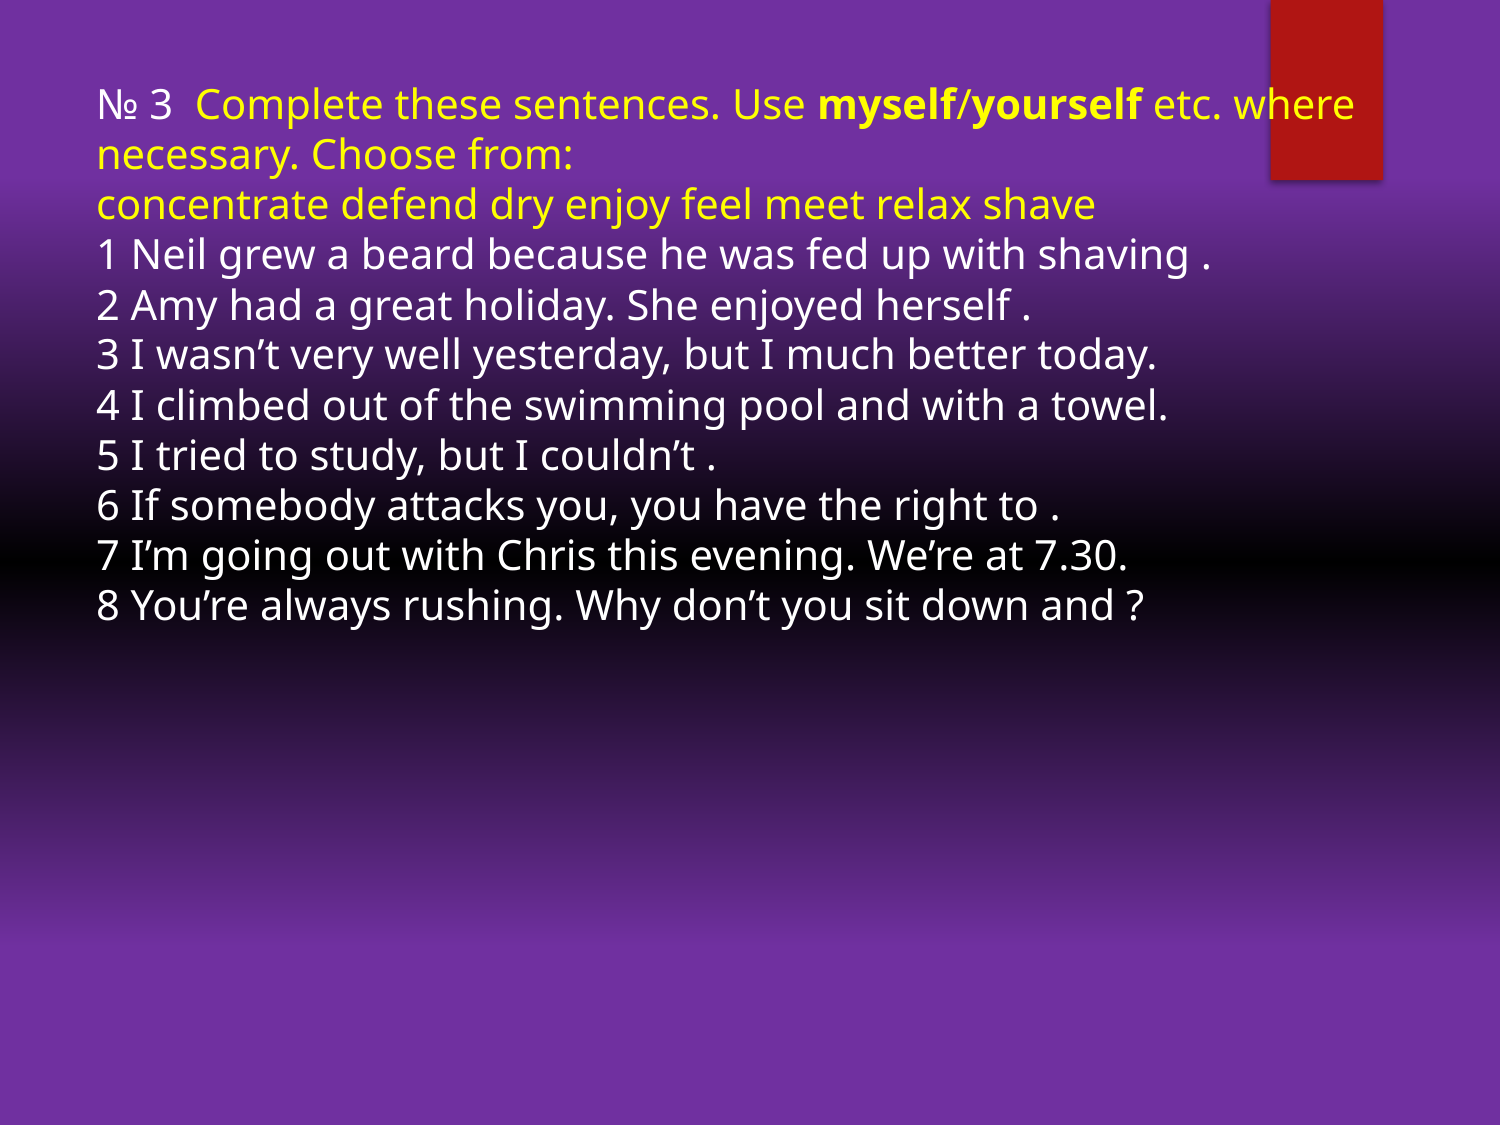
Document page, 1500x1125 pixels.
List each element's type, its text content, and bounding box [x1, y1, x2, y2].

list № 3 Complete these sentences. Use myself/yourself etc. where necessary. Choose from: concentrate defend dry enjoy feel meet relax shave 1 Neil grew a beard because he was fed up with shaving . 2 Amy had a great holiday. She enjoyed herself . 3 I wasn’t very well yesterday, but I much better today. 4 I climbed out of the swimming pool and with a towel. 5 I tried to study, but I couldn’t . 6 If somebody attacks you, you have the right to . 7 I’m going out with Chris this evening. We’re at 7.30. 8 You’re always rushing. Why don’t you sit down and ? [75, 70, 1418, 1067]
